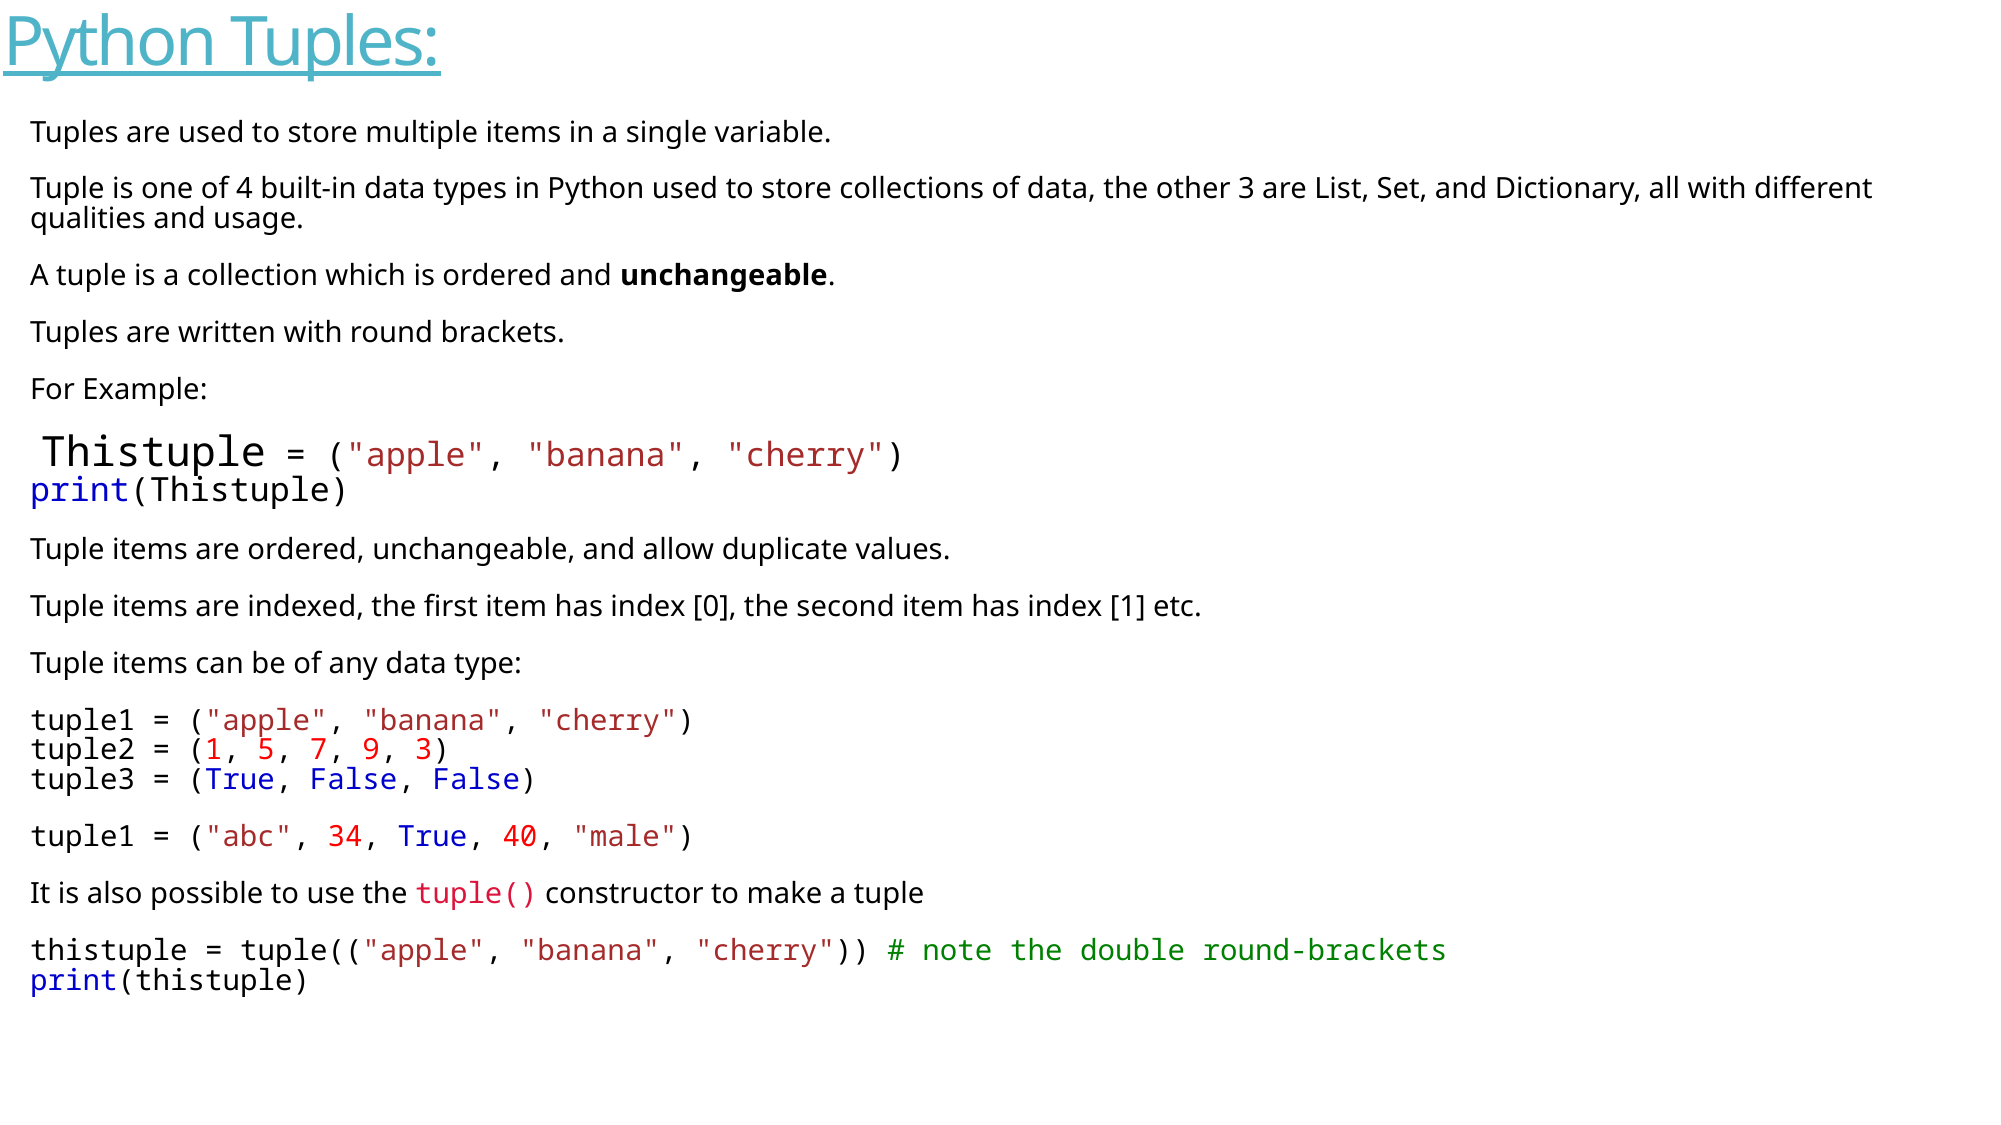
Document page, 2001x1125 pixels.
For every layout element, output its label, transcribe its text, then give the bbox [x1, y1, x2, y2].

title Python Tuples: [0, 1, 1756, 87]
list Tuples are used to store multiple items in a single variable. Tuple is one of 4 built-in data types in Python used to store collections of data, the other 3 are List, Set, and Dictionary, all with different qualities and usage. A tuple is a collection which is ordered and unchangeable. Tuples are written with round brackets. For Example: Thistuple = ("apple", "banana", "cherry") print(Thistuple) Tuple items are ordered, unchangeable, and allow duplicate values. Tuple items are indexed, the first item has index [0], the second item has index [1] etc. Tuple items can be of any data type: tuple1 = ("apple", "banana", "cherry") tuple2 = (1, 5, 7, 9, 3) tuple3 = (True, False, False) tuple1 = ("abc", 34, True, 40, "male") It is also possible to use the tuple() constructor to make a tuple thistuple = tuple(("apple", "banana", "cherry")) # note the double round-brackets print(thistuple) [0, 87, 1976, 1091]
